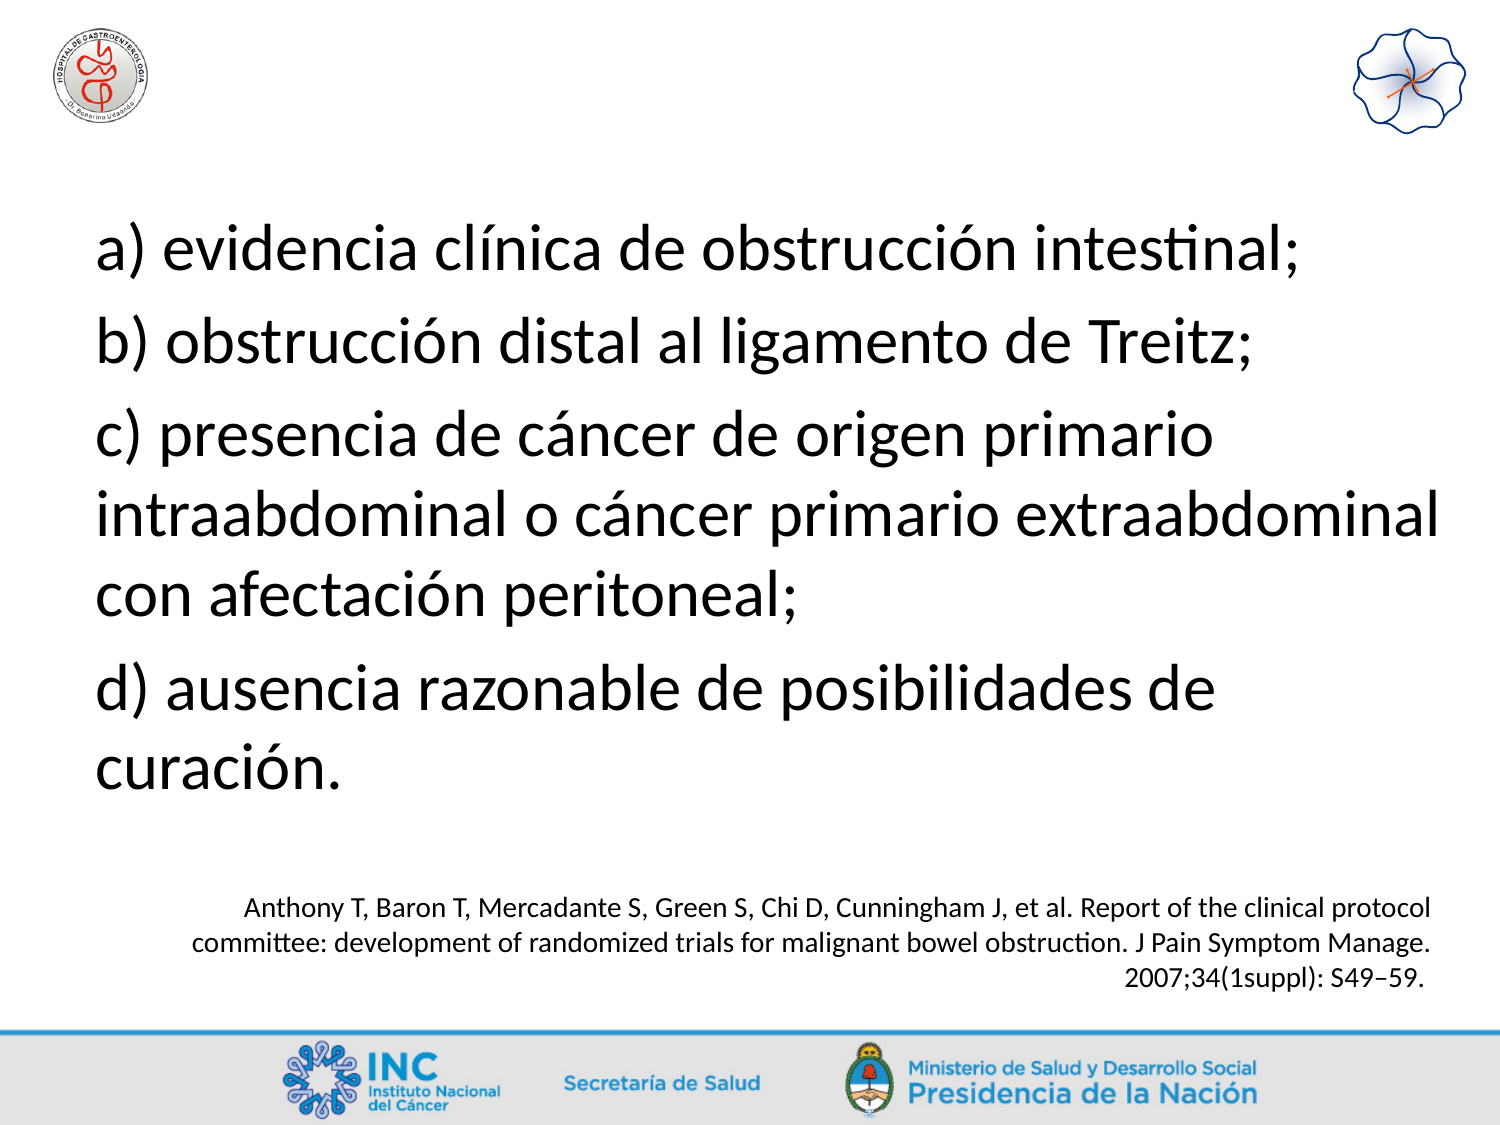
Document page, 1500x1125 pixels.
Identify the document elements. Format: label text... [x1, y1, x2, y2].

picture [52, 28, 148, 124]
text_box Anthony T, Baron T, Mercadante S, Green S, Chi D, Cunningham J, et al. Report of the clinical protocol committee: development of randomized trials for malignant bowel obstruction. J Pain Symptom Manage. 2007;34(1suppl): S49–59. [135, 881, 1447, 1001]
text_box a) evidencia clínica de obstrucción intestinal; b) obstrucción distal al ligamento de Treitz; c) presencia de cáncer de origen primario intraabdominal o cáncer primario extraabdominal con afectación peritoneal; d) ausencia razonable de posibilidades de curación. [80, 196, 1483, 851]
picture [0, 1027, 1500, 1125]
picture [1352, 28, 1467, 135]
